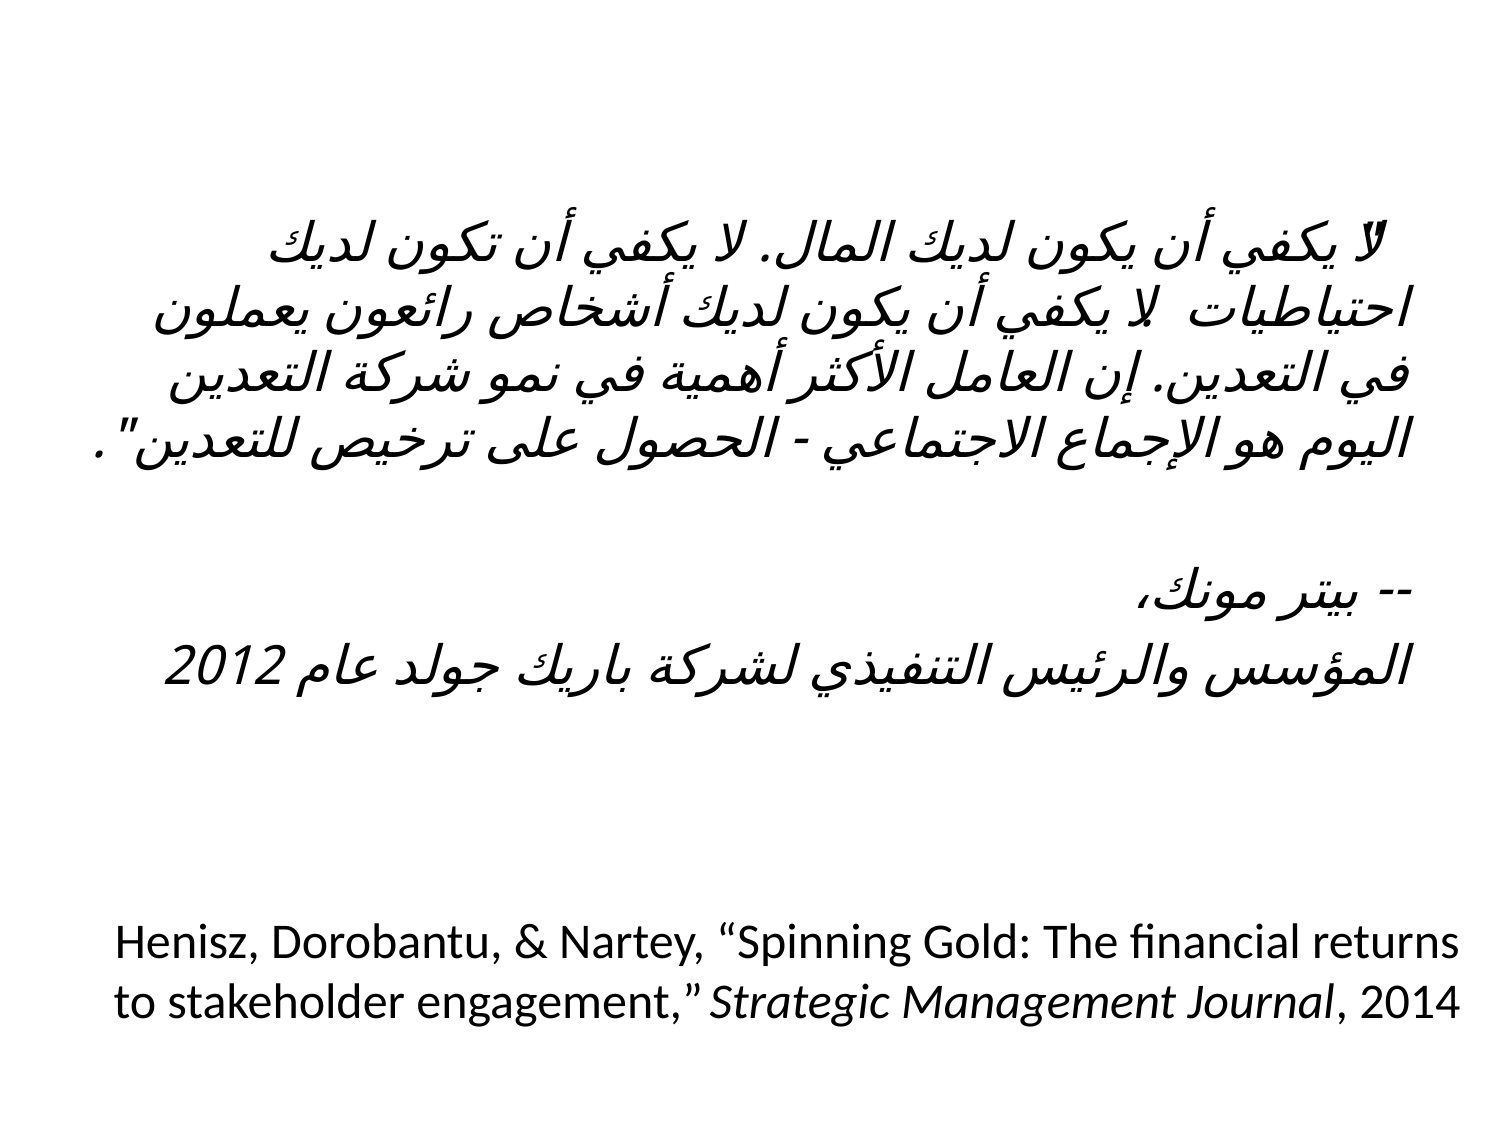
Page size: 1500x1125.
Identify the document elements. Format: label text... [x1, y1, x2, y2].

list "لا يكفي أن يكون لديك المال. لا يكفي أن تكون لديك احتياطيات. لا يكفي أن يكون لديك أشخاص رائعون يعملون في التعدين. إن العامل الأكثر أهمية في نمو شركة التعدين اليوم هو الإجماع الاجتماعي - الحصول على ترخيص للتعدين". -- بيتر مونك، المؤسس والرئيس التنفيذي لشركة باريك جولد عام 2012 [75, 200, 1425, 901]
text_box Henisz, Dorobantu, & Nartey, “Spinning Gold: The financial returns to stakeholder engagement,” Strategic Management Journal, 2014 [49, 901, 1475, 1036]
